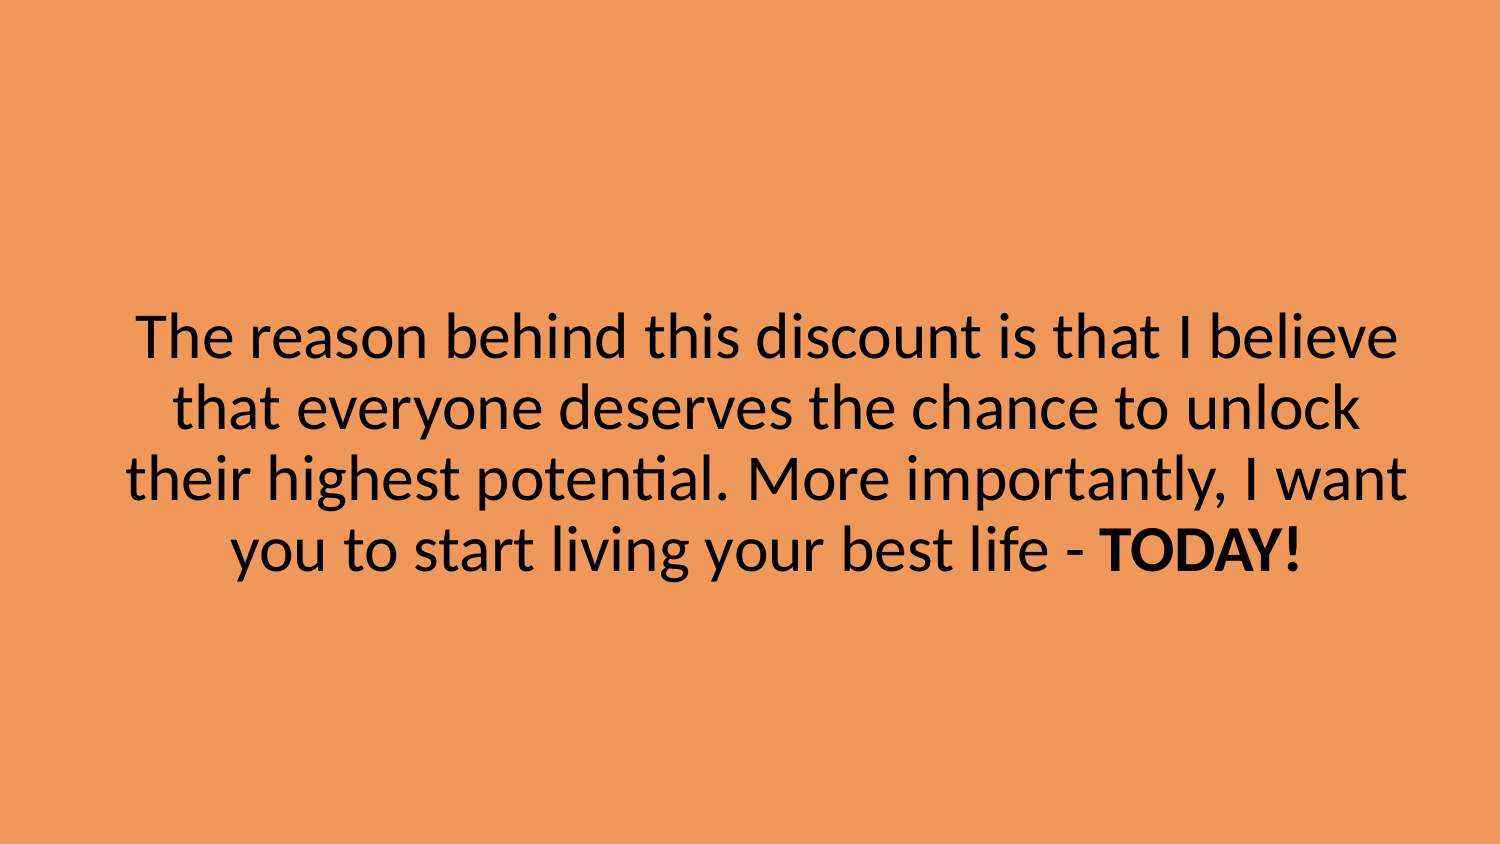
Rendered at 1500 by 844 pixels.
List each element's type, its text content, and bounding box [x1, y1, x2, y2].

list The reason behind this discount is that I believe that everyone deserves the chance to unlock their highest potential. More importantly, I want you to start living your best life - TODAY! [105, 208, 1430, 698]
